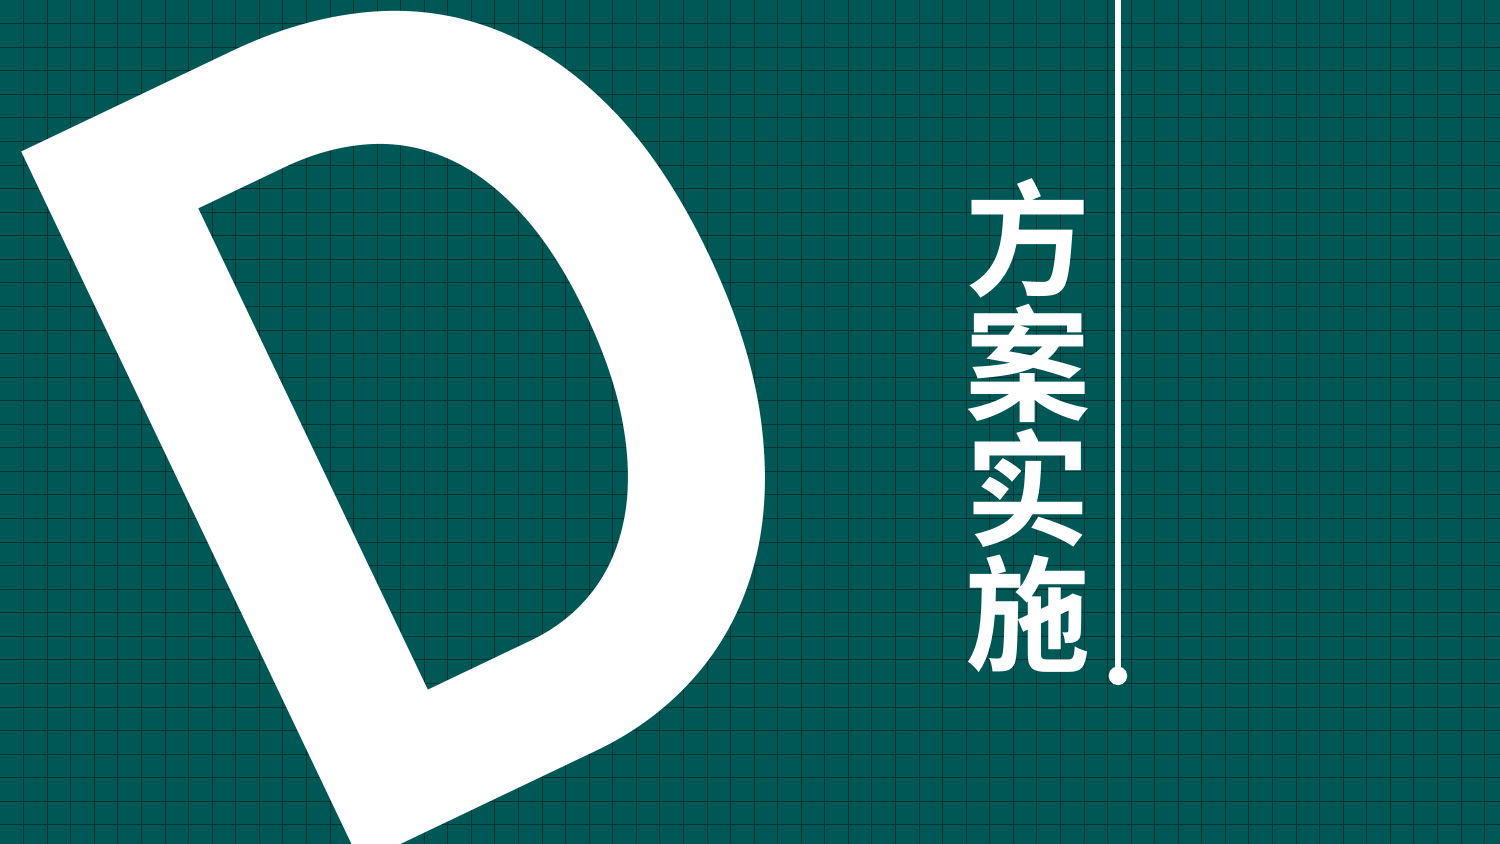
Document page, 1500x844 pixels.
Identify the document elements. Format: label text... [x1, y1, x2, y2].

text_box D [0, 0, 574, 844]
text_box 方 案 实 施 [950, 179, 1122, 695]
